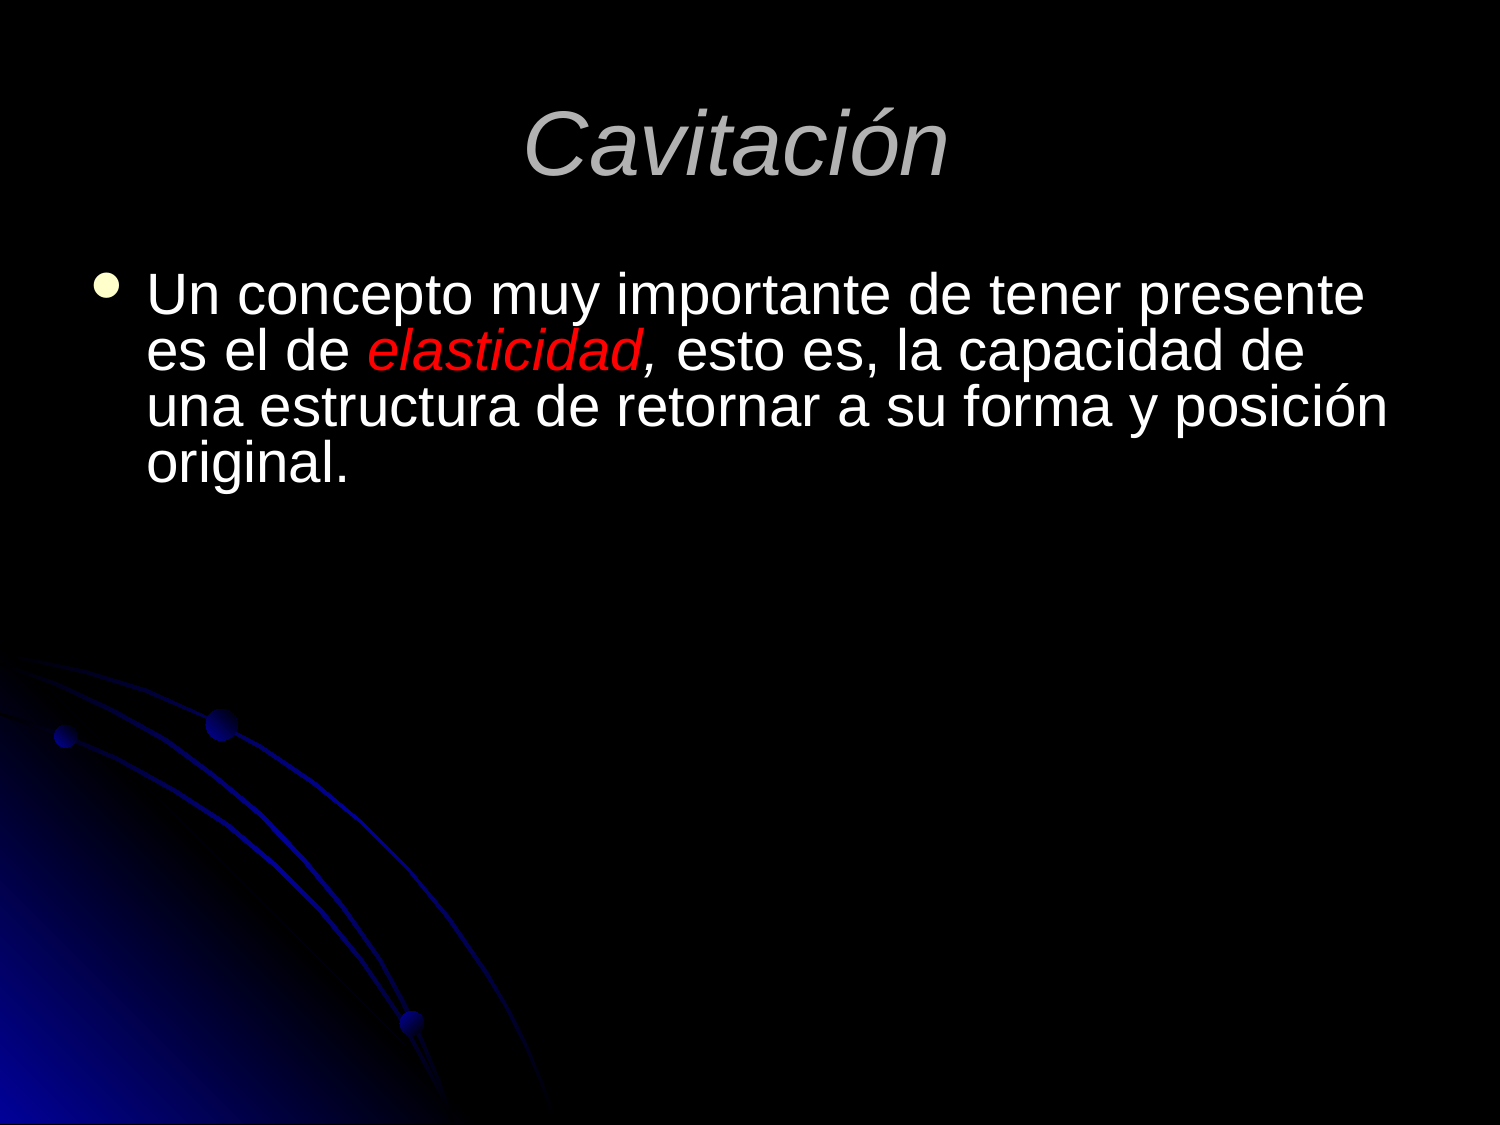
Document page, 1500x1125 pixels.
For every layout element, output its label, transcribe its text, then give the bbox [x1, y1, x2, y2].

list Un concepto muy importante de tener presente es el de elasticidad, esto es, la capacidad de una estructura de retornar a su forma y posición original. [74, 262, 1426, 1006]
title Cavitación [74, 45, 1426, 233]
